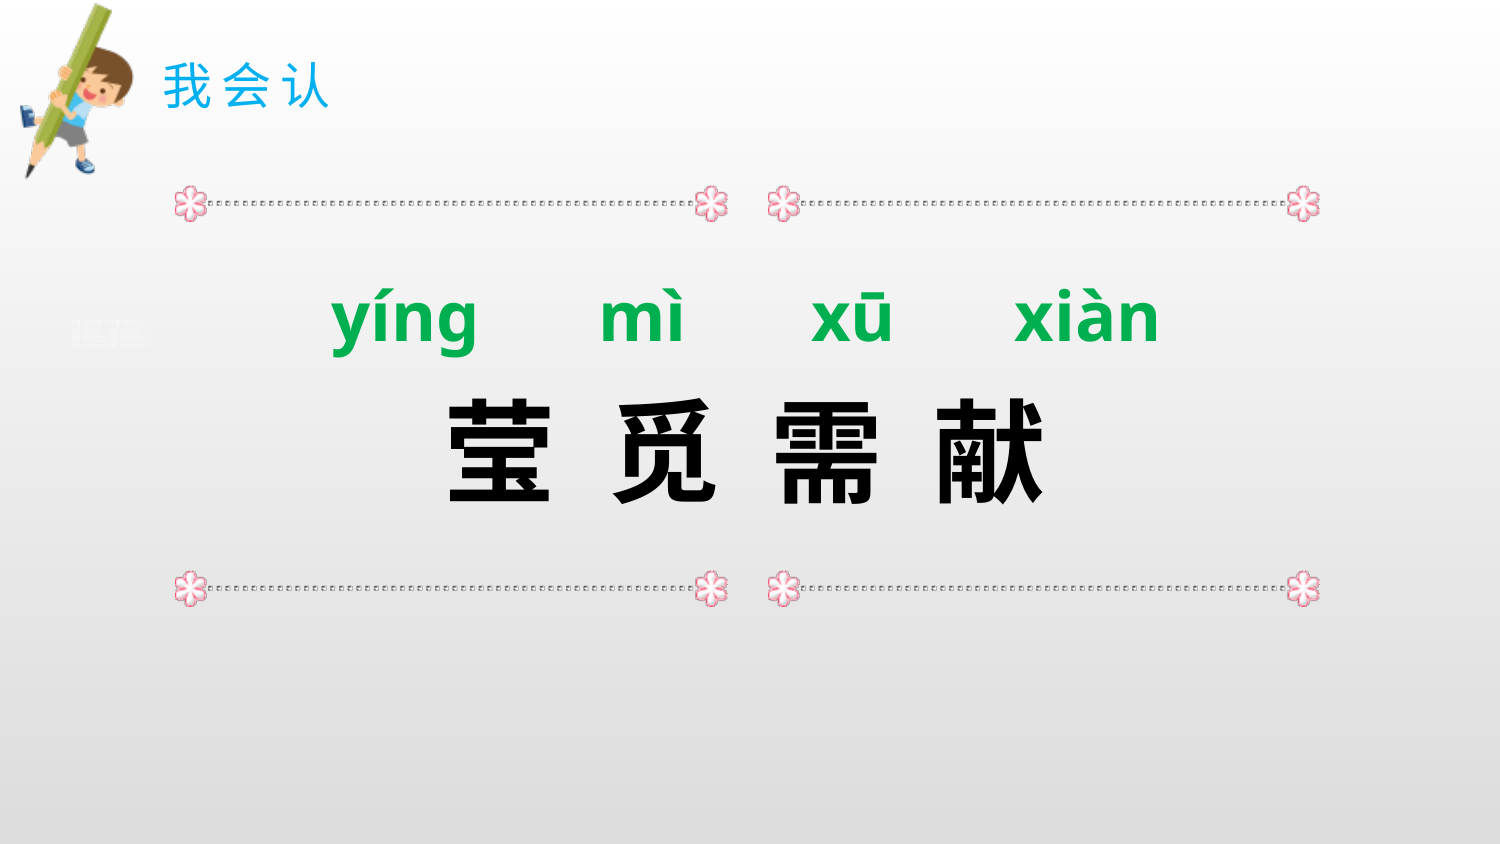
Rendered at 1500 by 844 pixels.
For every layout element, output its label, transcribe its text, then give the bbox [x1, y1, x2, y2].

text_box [8, 0, 354, 189]
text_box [175, 570, 1320, 607]
text_box xiàn [995, 266, 1181, 361]
text_box xū [770, 266, 955, 361]
text_box mì [537, 266, 747, 361]
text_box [175, 185, 1320, 222]
text_box 莹 觅 需 献 [195, 376, 1295, 523]
text_box yíng [310, 266, 502, 361]
